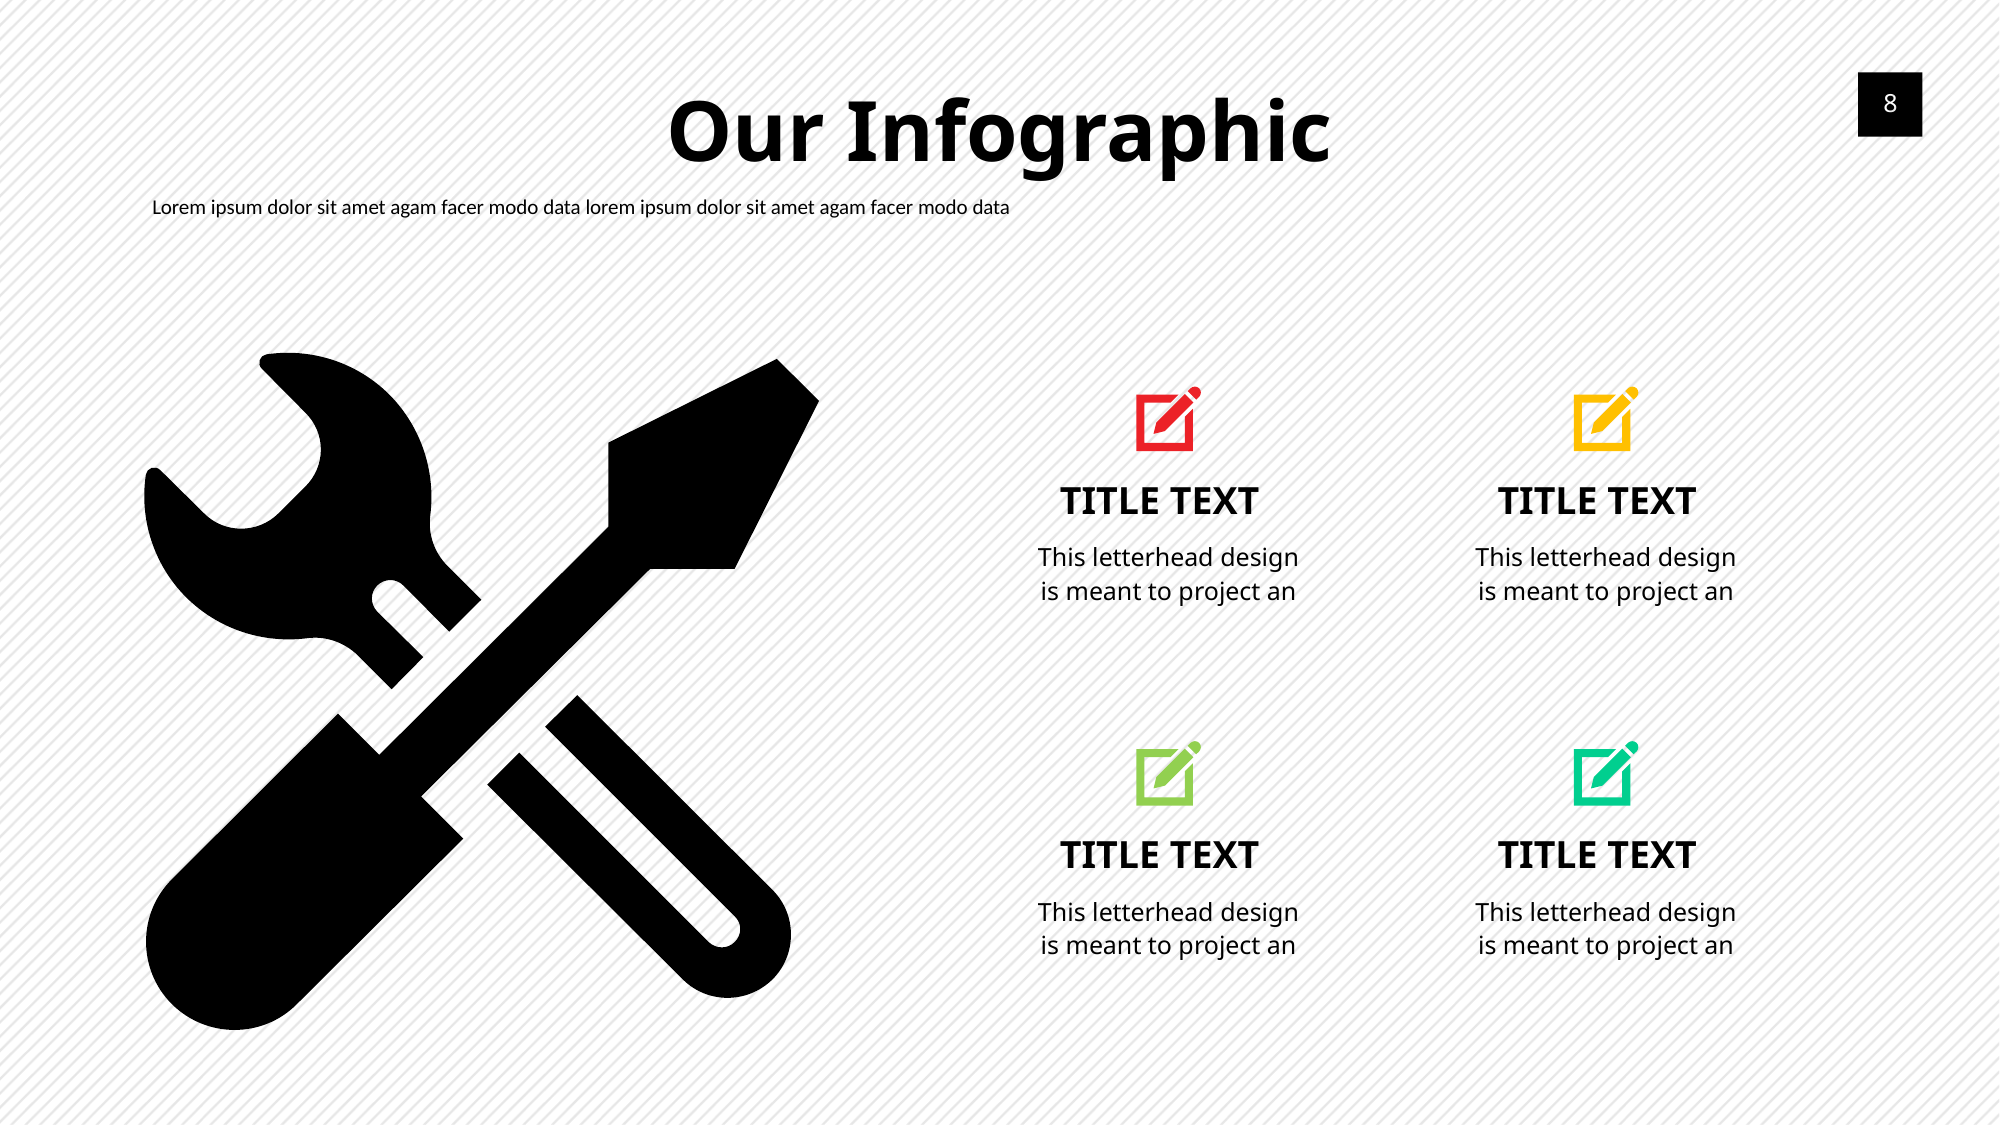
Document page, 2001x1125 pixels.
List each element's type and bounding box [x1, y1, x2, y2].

text_box [1029, 469, 1308, 607]
text_box [1466, 469, 1746, 607]
text_box [1029, 824, 1308, 961]
picture [0, 0, 2000, 1125]
text_box [1466, 824, 1746, 961]
text_box [137, 347, 820, 1039]
